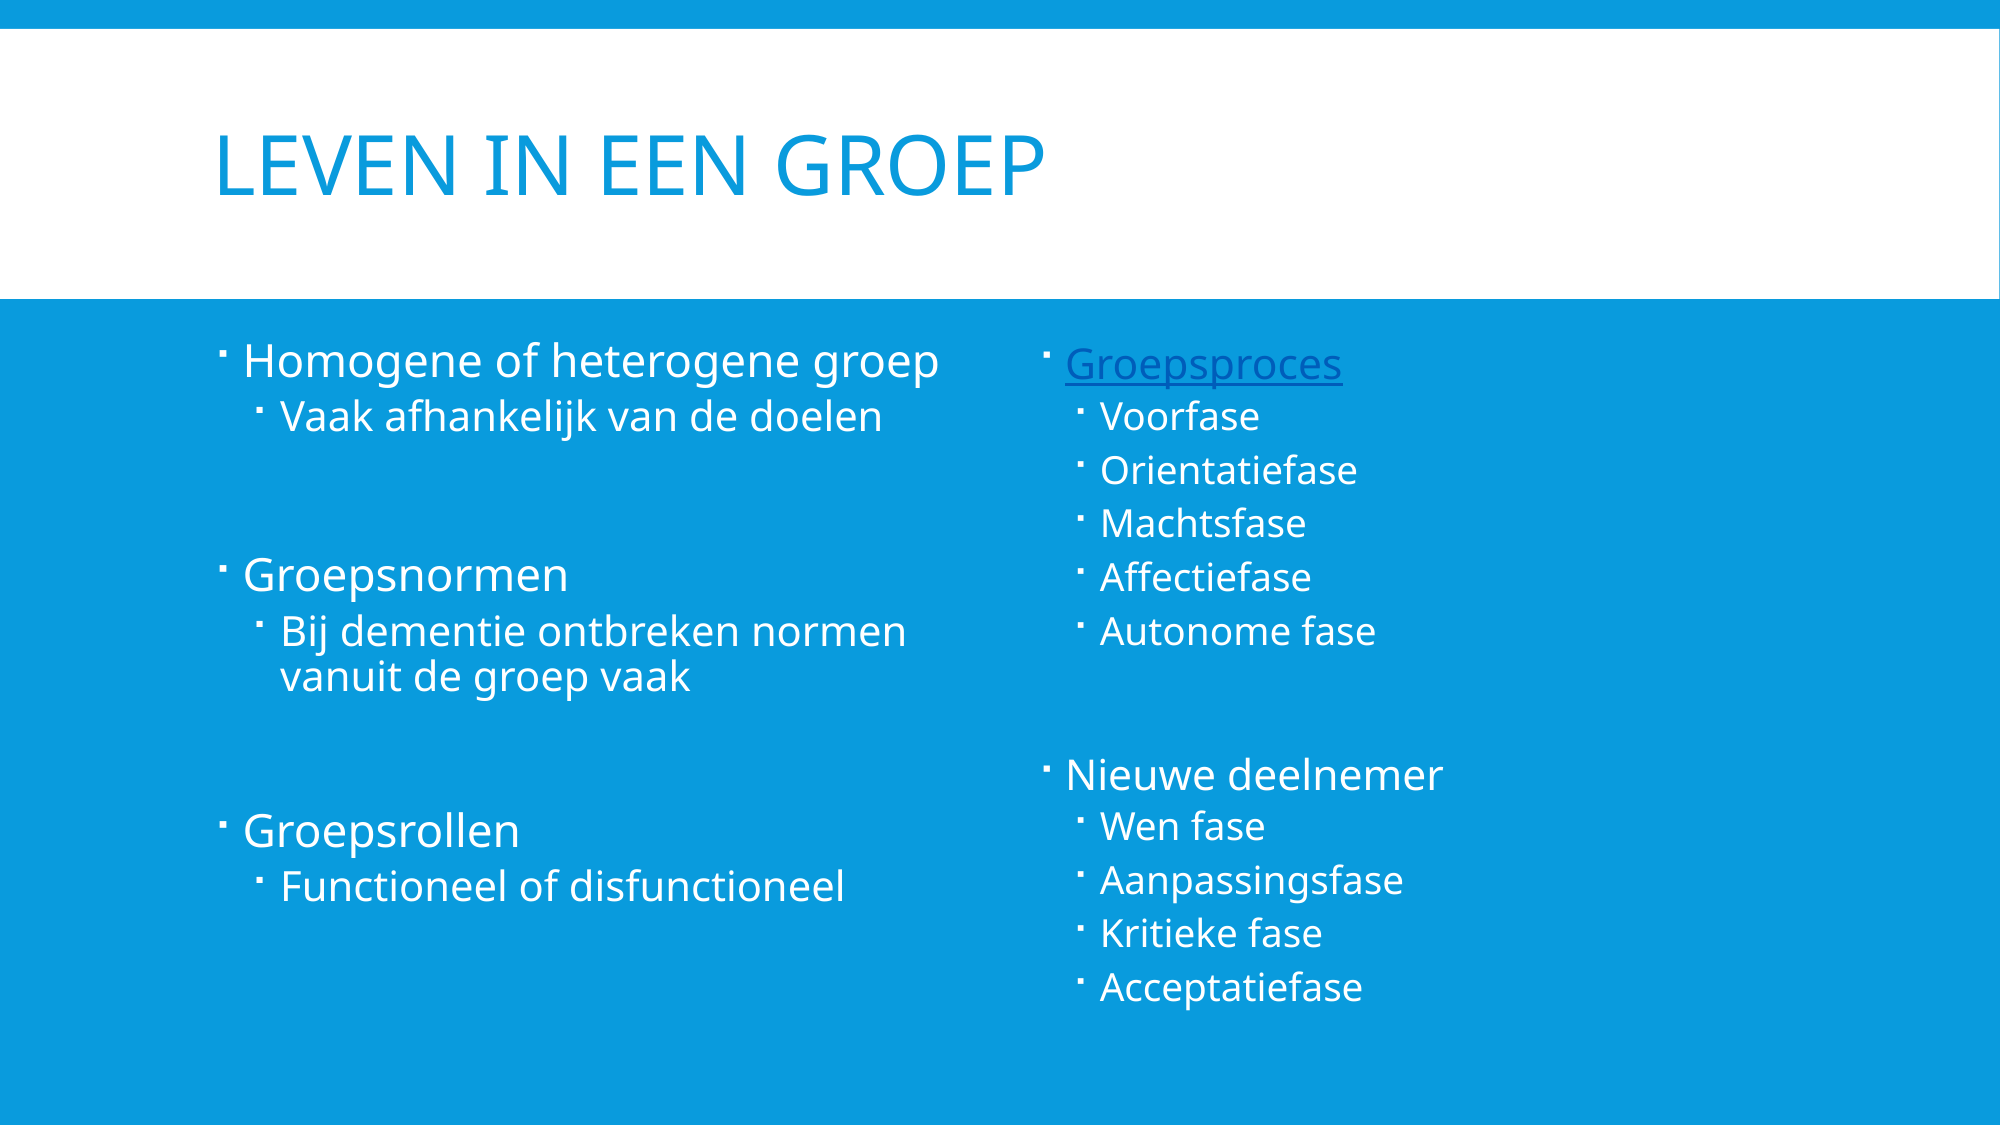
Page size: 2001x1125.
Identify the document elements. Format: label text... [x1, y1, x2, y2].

list Groepsproces Voorfase Orientatiefase Machtsfase Affectiefase Autonome fase Nieuwe deelnemer Wen fase Aanpassingsfase Kritieke fase Acceptatiefase [1022, 329, 1803, 1020]
title Leven in een groep [197, 46, 1803, 295]
list Homogene of heterogene groep Vaak afhankelijk van de doelen Groepsnormen Bij dementie ontbreken normen vanuit de groep vaak Groepsrollen Functioneel of disfunctioneel [197, 329, 978, 1020]
